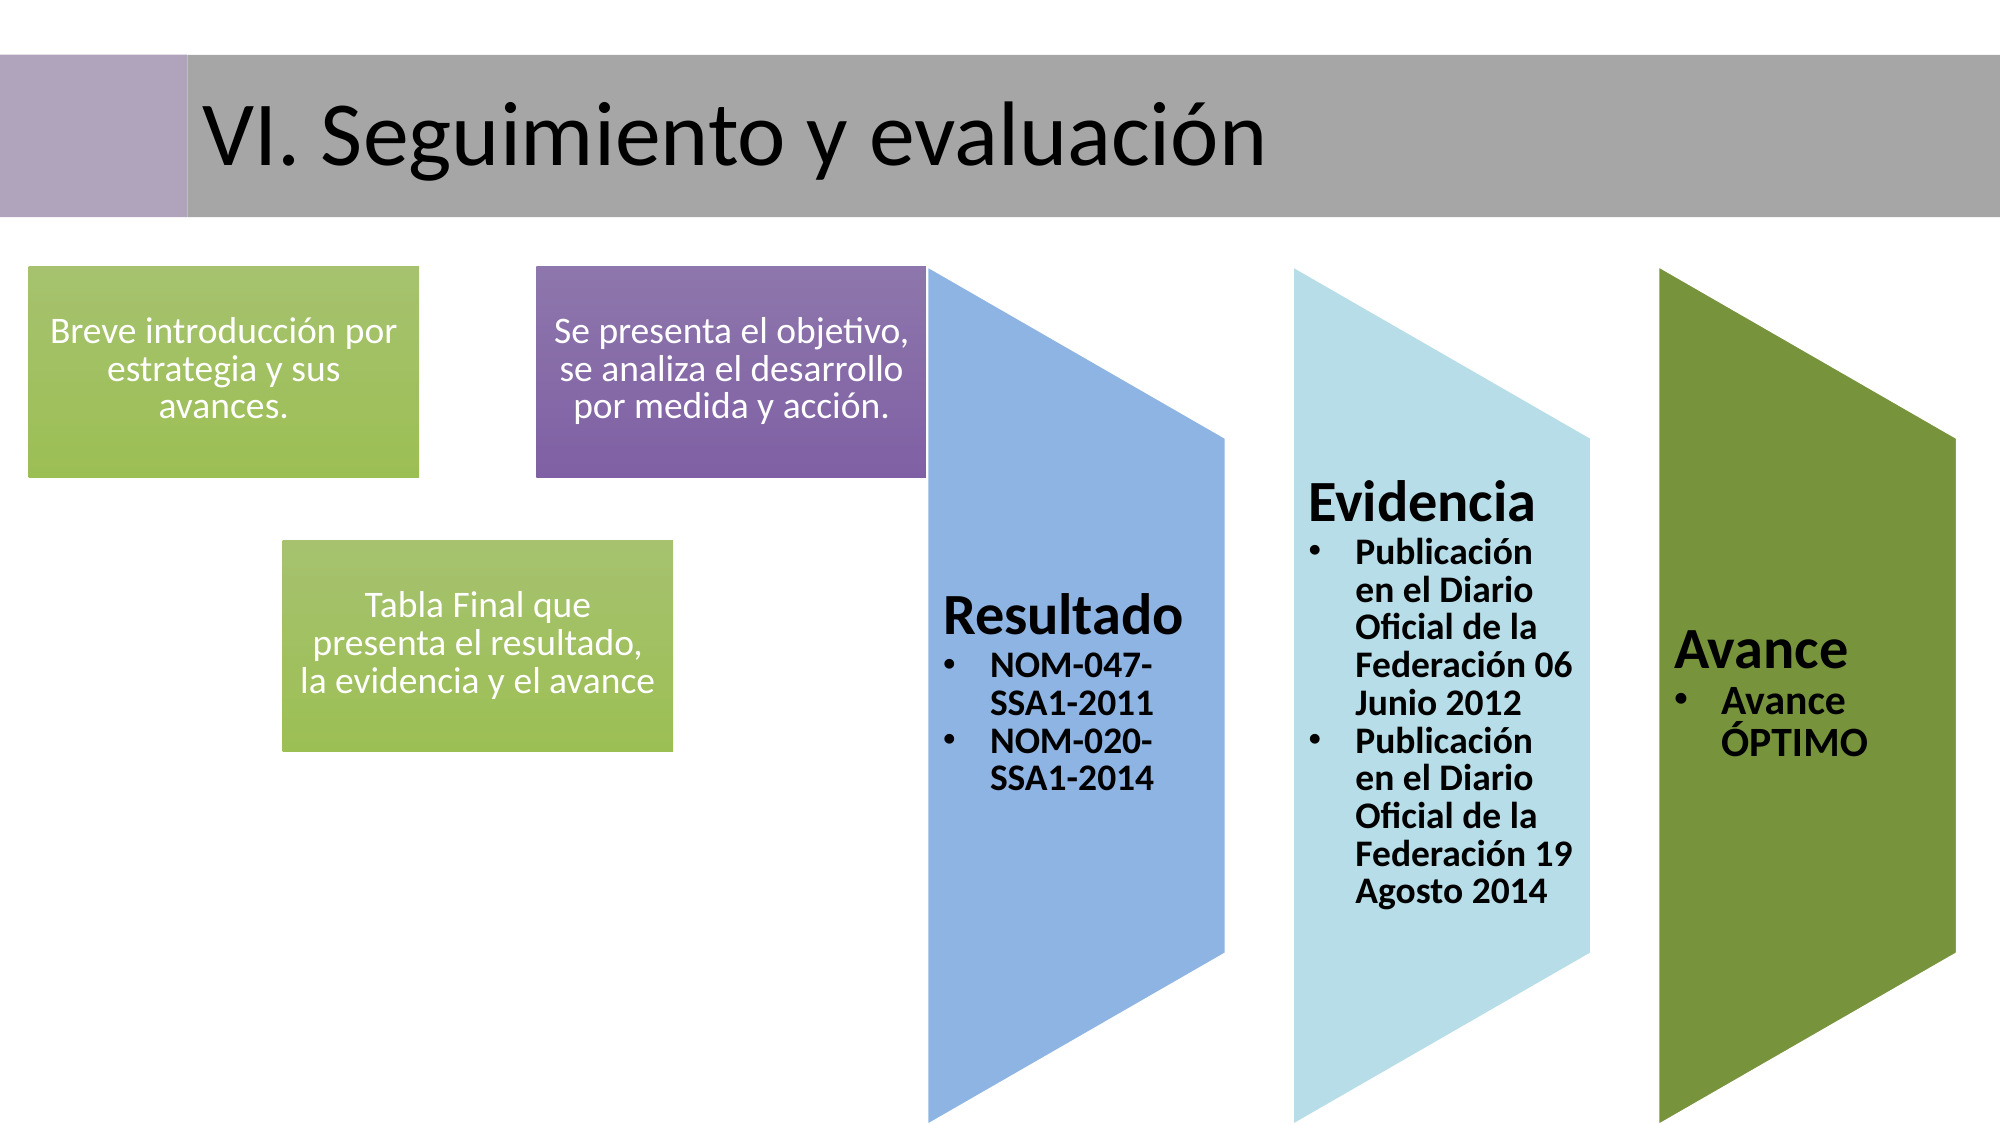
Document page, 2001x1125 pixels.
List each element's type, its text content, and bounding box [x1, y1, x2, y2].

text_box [927, 266, 1957, 1125]
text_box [28, 266, 927, 975]
title VI. Seguimiento y evaluación [188, 54, 2000, 218]
text_box [0, 54, 188, 218]
